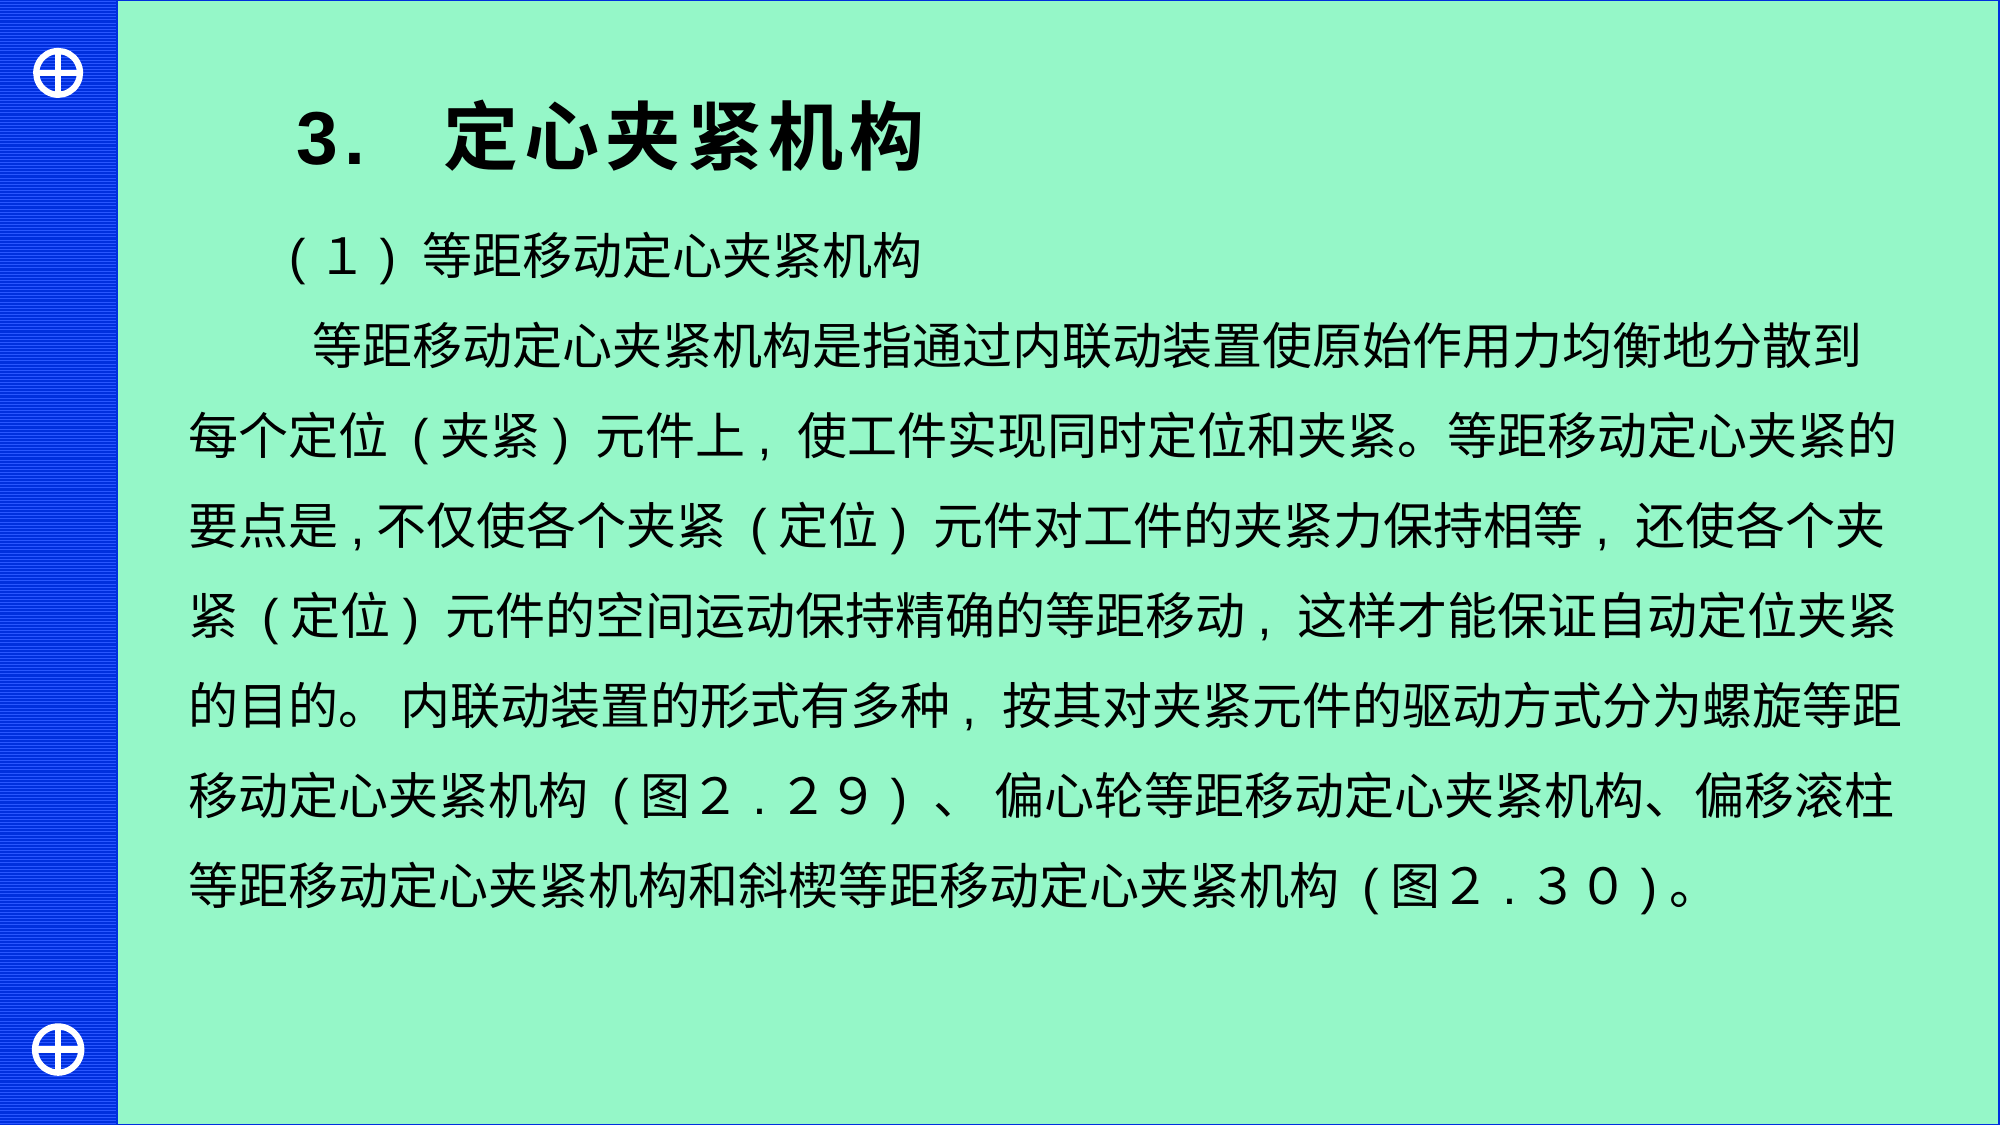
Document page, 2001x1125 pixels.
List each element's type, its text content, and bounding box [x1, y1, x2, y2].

text_box (１) 等距移动定心夹紧机构 等距移动定心夹紧机构是指通过内联动装置使原始作用力均衡地分散到每个定位 (夹紧) 元件上, 使工件实现同时定位和夹紧。等距移动定心夹紧的要点是,不仅使各个夹紧 (定位) 元件对工件的夹紧力保持相等, 还使各个夹紧 (定位) 元件的空间运动保持精确的等距移动, 这样才能保证自动定位夹紧的目的。 内联动装置的形式有多种, 按其对夹紧元件的驱动方式分为螺旋等距移动定心夹紧机构 (图２.２９) 、 偏心轮等距移动定心夹紧机构、偏移滚柱等距移动定心夹紧机构和斜楔等距移动定心夹紧机构 (图２.３０)。 [173, 187, 1923, 922]
text_box 3. 定心夹紧机构 [173, 65, 1462, 187]
